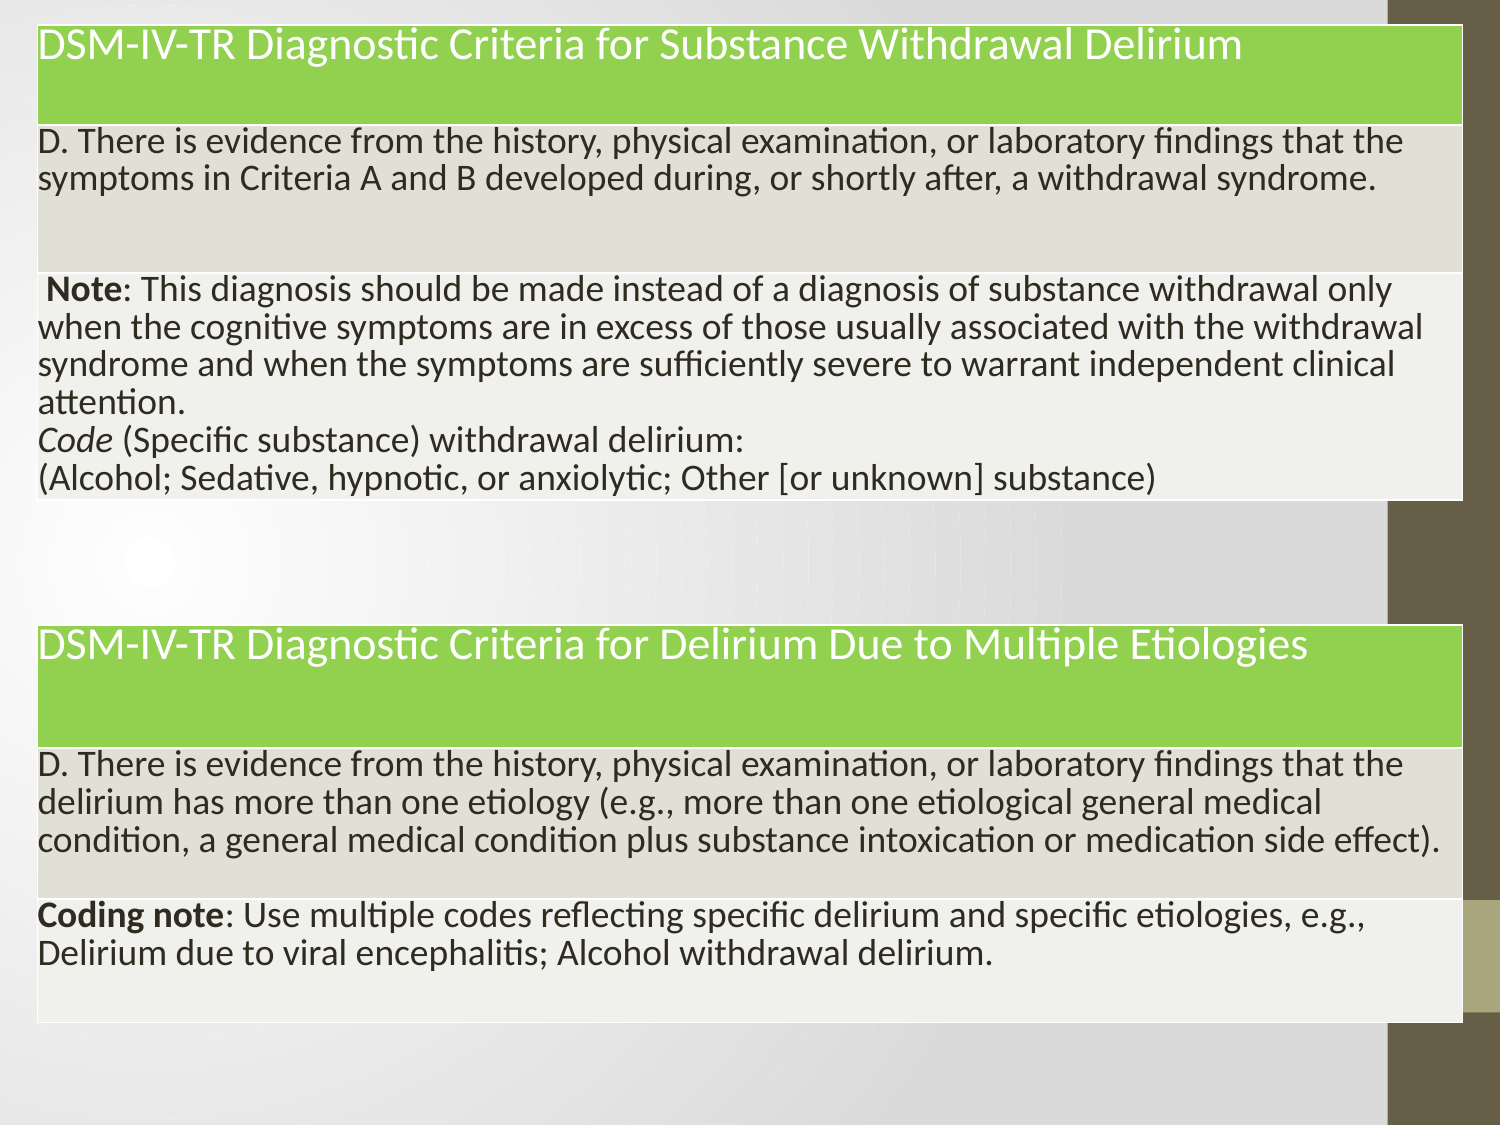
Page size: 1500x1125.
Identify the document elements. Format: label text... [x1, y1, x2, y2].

table_cell D. There is evidence from the history, physical examination, or laboratory findings that the symptoms in Criteria A and B developed during, or shortly after, a withdrawal syndrome. [38, 126, 1462, 272]
table_cell Coding note: Use multiple codes reflecting specific delirium and specific etiologies, e.g., Delirium due to viral encephalitis; Alcohol withdrawal delirium. [38, 900, 1462, 1022]
table_header DSM-IV-TR Diagnostic Criteria for Delirium Due to Multiple Etiologies [38, 626, 1462, 747]
table_cell D. There is evidence from the history, physical examination, or laboratory findings that the delirium has more than one etiology (e.g., more than one etiological general medical condition, a general medical condition plus substance intoxication or medication side effect). [38, 749, 1462, 898]
table_cell Note: This diagnosis should be made instead of a diagnosis of substance withdrawal only when the cognitive symptoms are in excess of those usually associated with the withdrawal syndrome and when the symptoms are sufficiently severe to warrant independent clinical attention. Code (Specific substance) withdrawal delirium: (Alcohol; Sedative, hypnotic, or anxiolytic; Other [or unknown] substance) [38, 274, 1462, 499]
table_header DSM-IV-TR Diagnostic Criteria for Substance Withdrawal Delirium [38, 26, 1462, 124]
